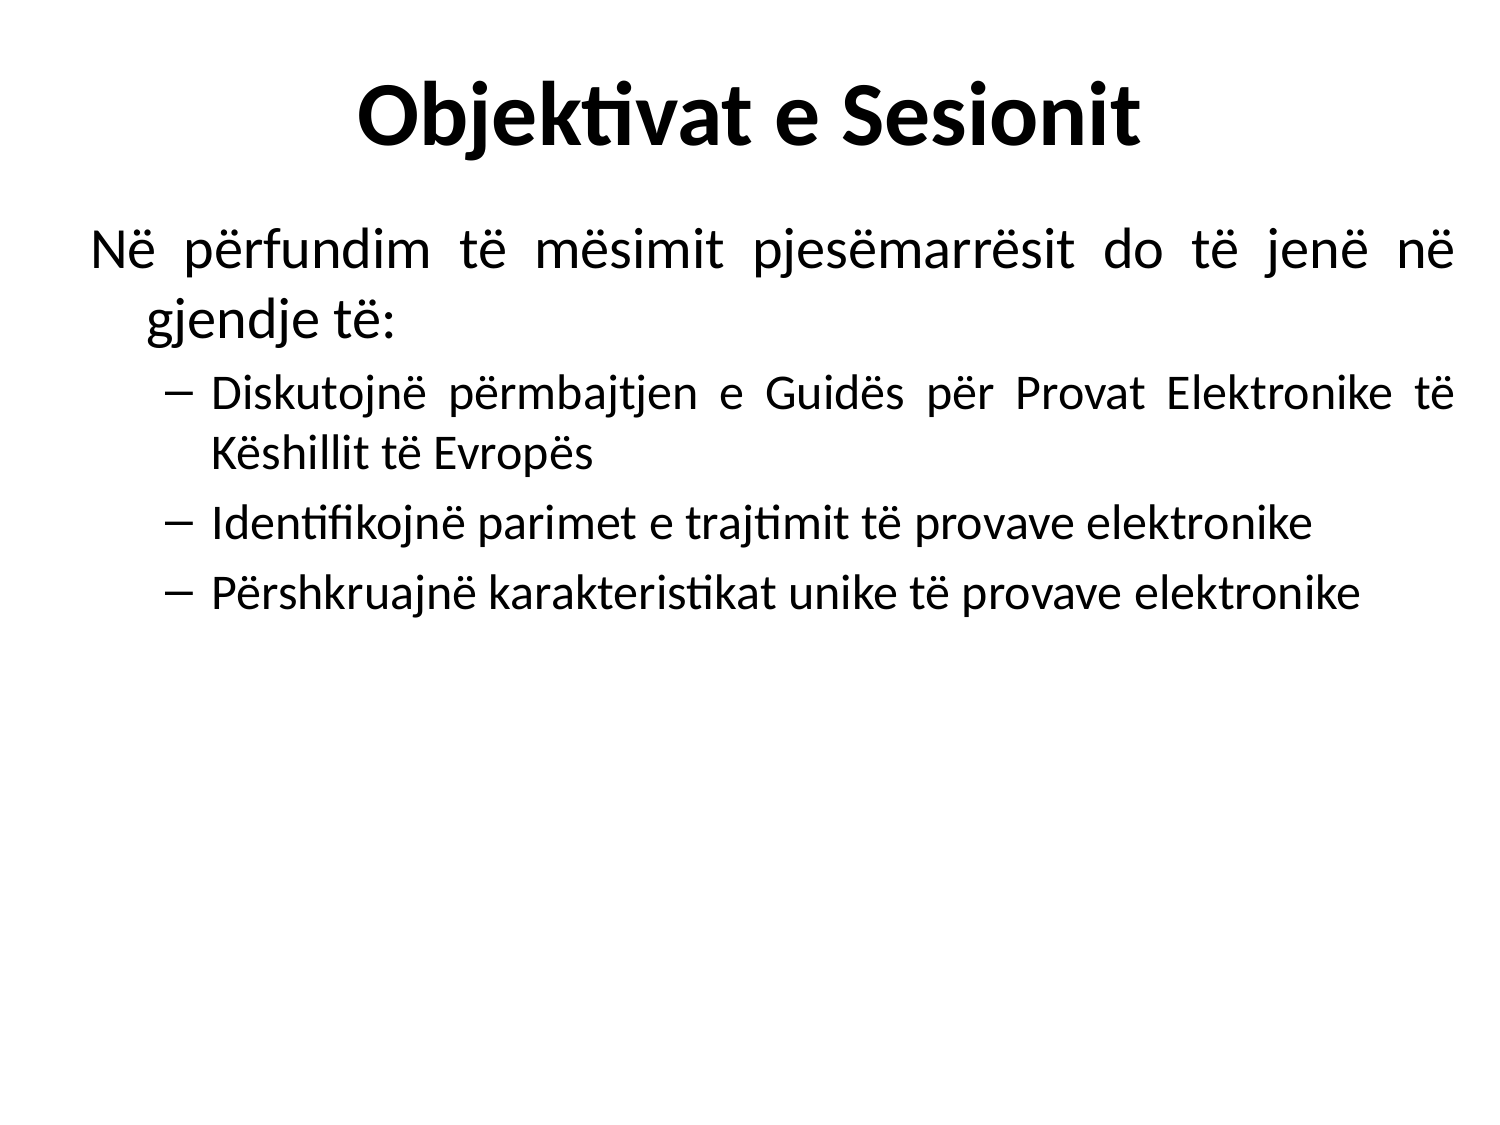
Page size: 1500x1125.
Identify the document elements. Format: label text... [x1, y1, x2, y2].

list Në përfundim të mësimit pjesëmarrësit do të jenë në gjendje të: Diskutojnë përmbajtjen e Guidës për Provat Elektronike të Këshillit të Evropës Identifikojnë parimet e trajtimit të provave elektronike Përshkruajnë karakteristikat unike të provave elektronike [75, 202, 1472, 1005]
title Objektivat e Sesionit [75, 45, 1425, 172]
